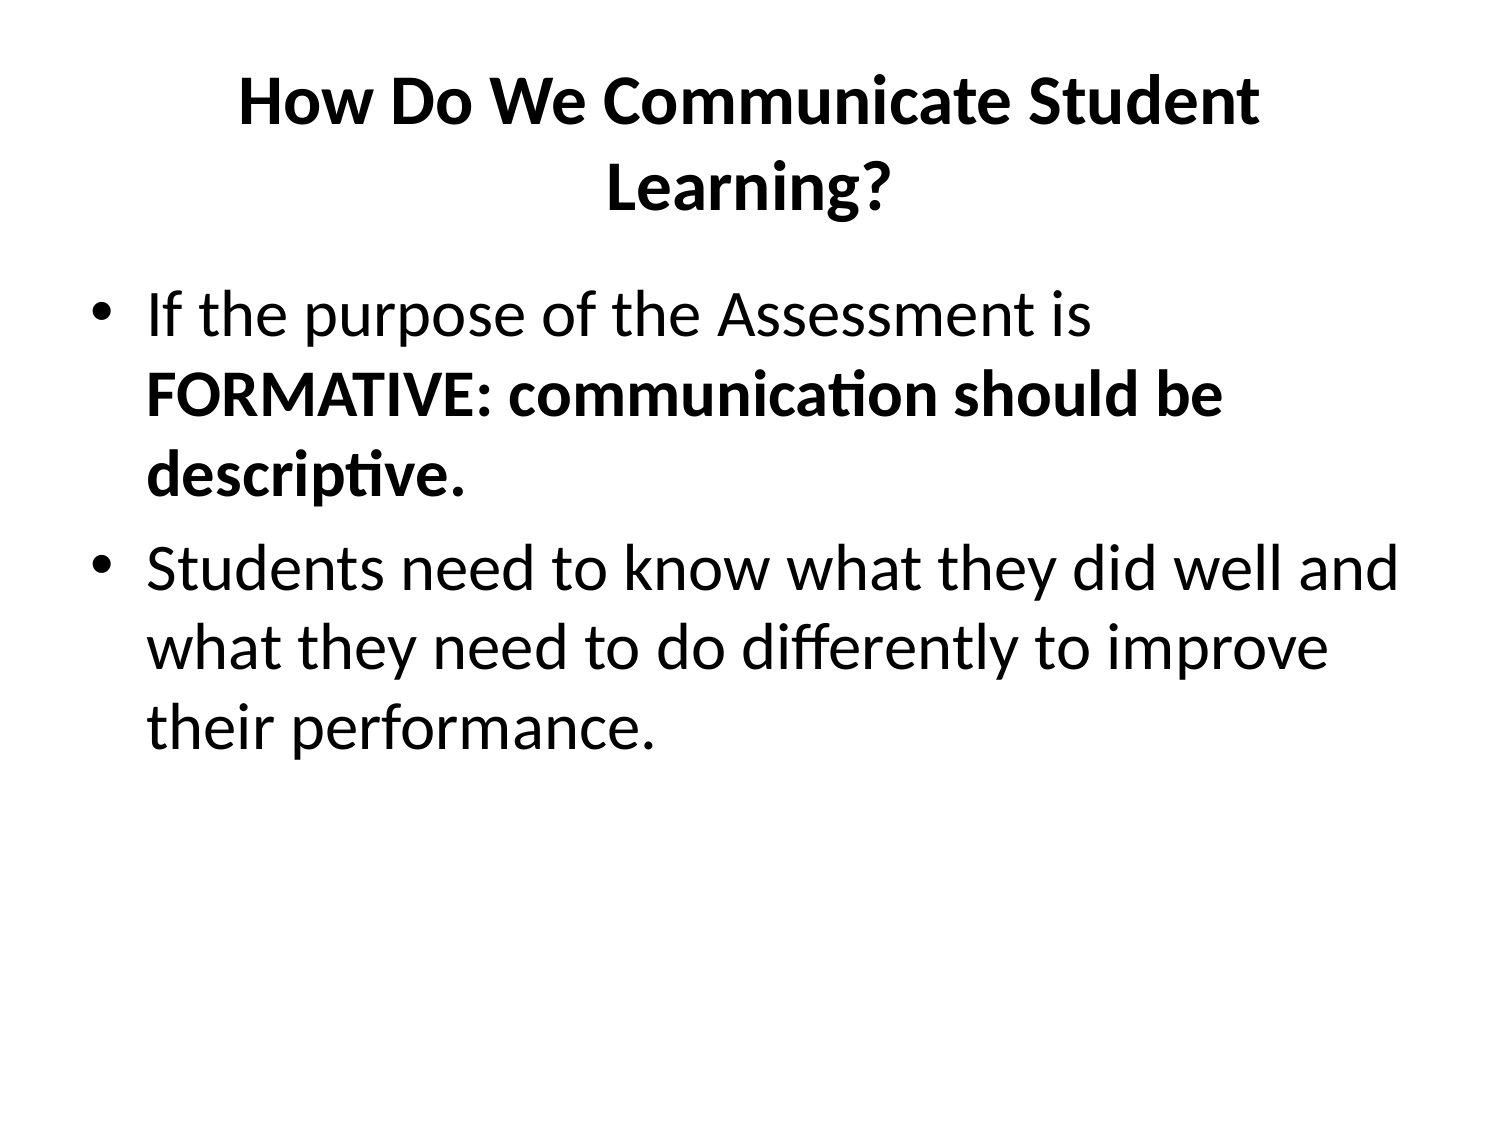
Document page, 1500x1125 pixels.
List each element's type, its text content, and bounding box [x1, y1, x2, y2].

list If the purpose of the Assessment is FORMATIVE: communication should be descriptive. Students need to know what they did well and what they need to do differently to improve their performance. [75, 262, 1425, 1005]
title How Do We Communicate Student Learning? [75, 45, 1425, 233]
